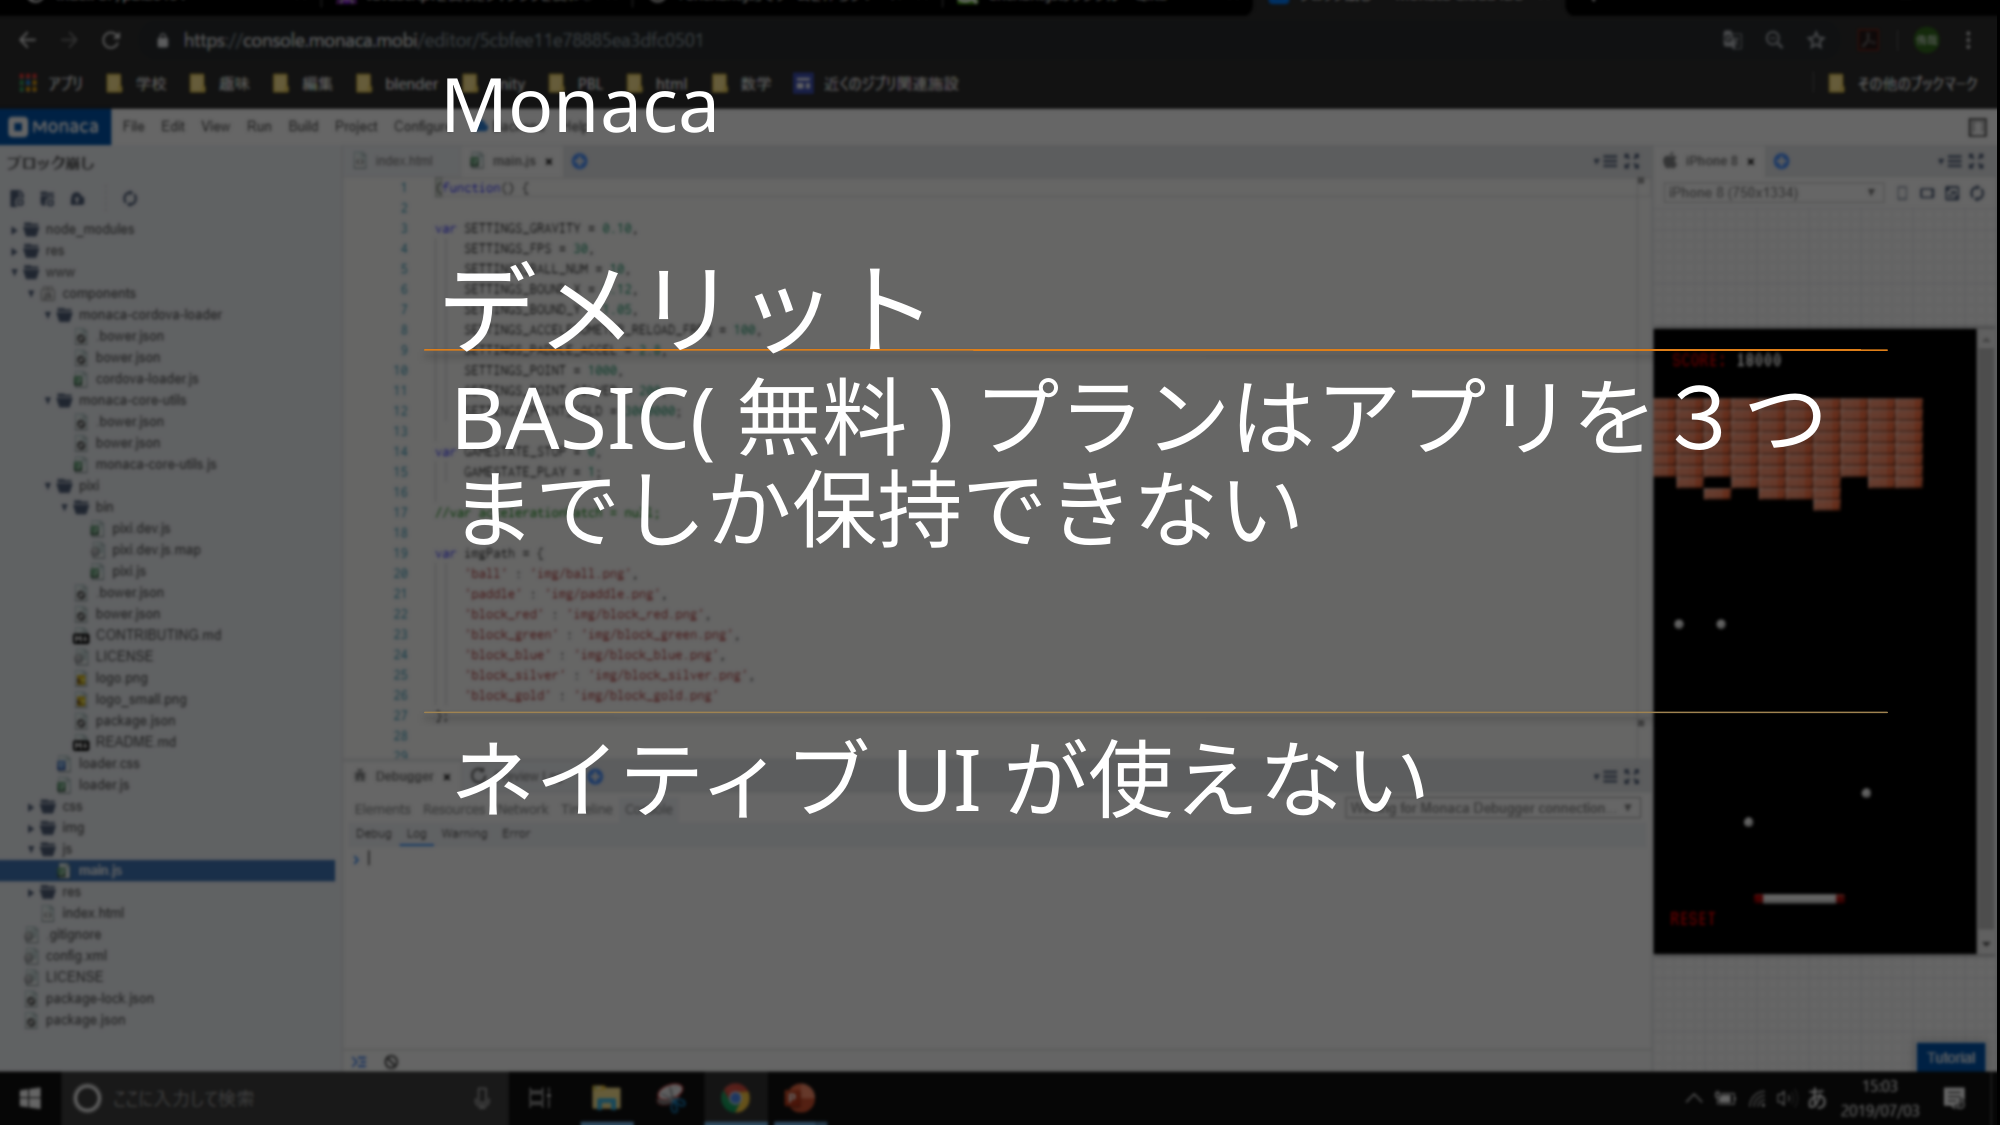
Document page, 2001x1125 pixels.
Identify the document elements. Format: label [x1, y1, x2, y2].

list [424, 349, 1888, 1075]
picture [0, 0, 1998, 1125]
